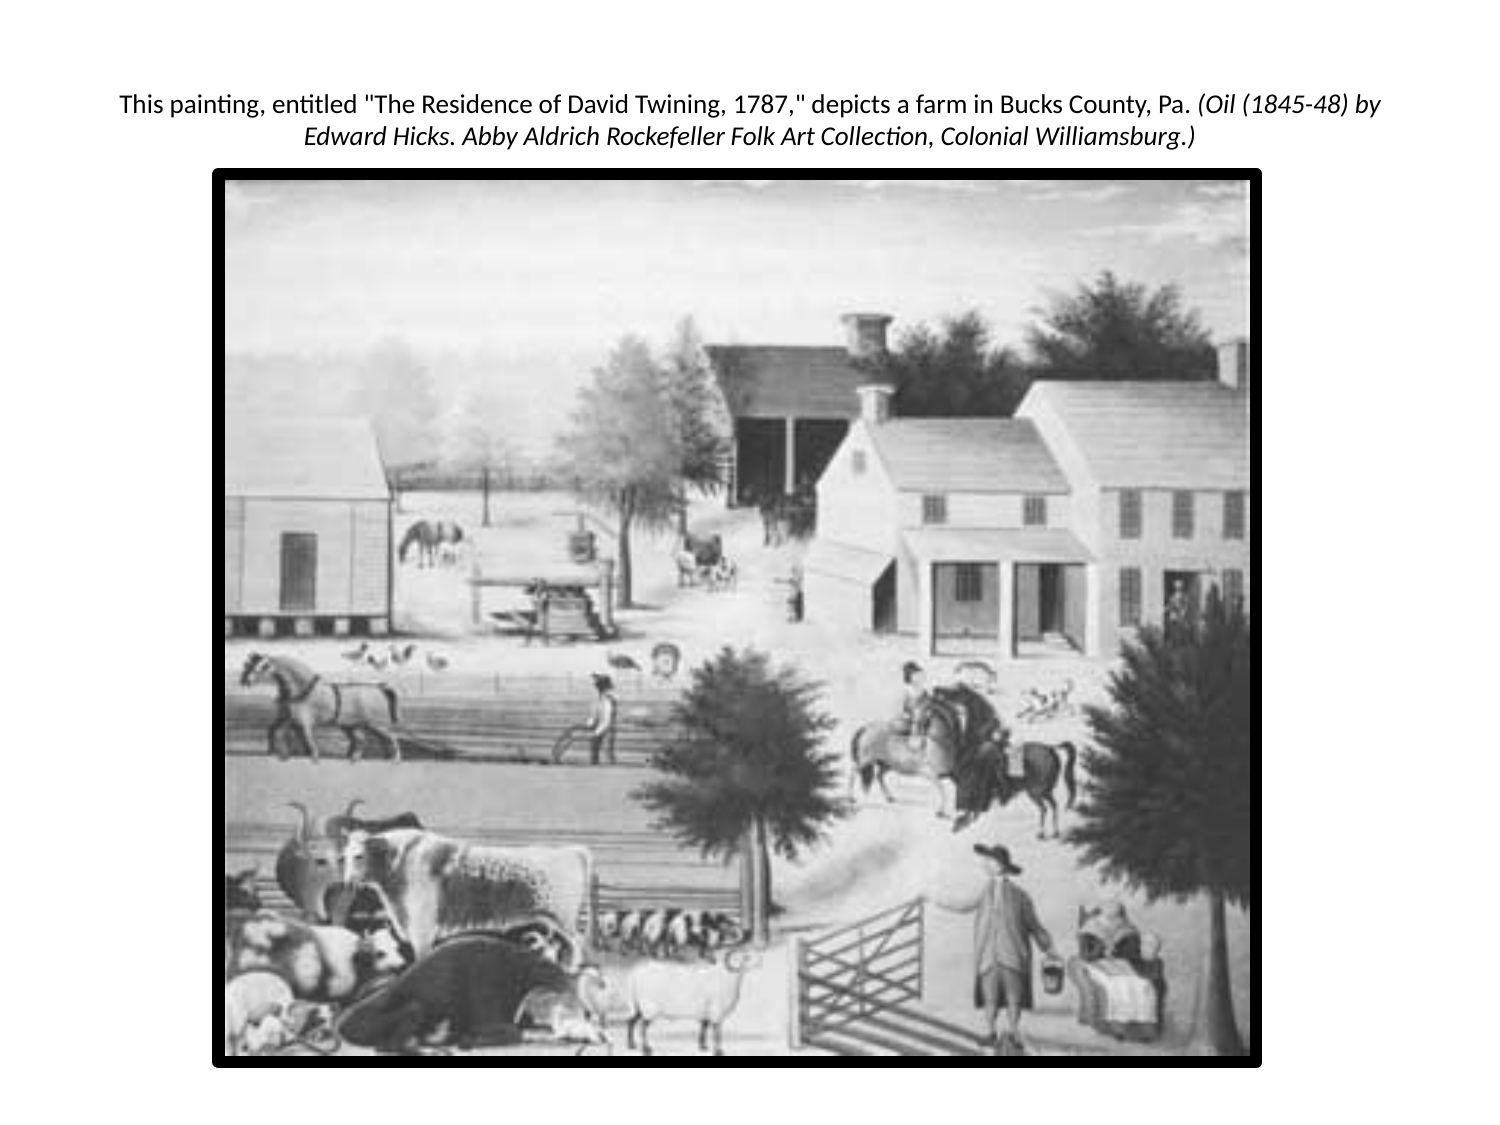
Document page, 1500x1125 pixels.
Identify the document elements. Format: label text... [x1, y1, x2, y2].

picture [224, 179, 1251, 1056]
title This painting, entitled "The Residence of David Twining, 1787," depicts a farm in Bucks County, Pa. (Oil (1845-48) by Edward Hicks. Abby Aldrich Rockefeller Folk Art Collection, Colonial Williamsburg.) [75, 62, 1425, 175]
